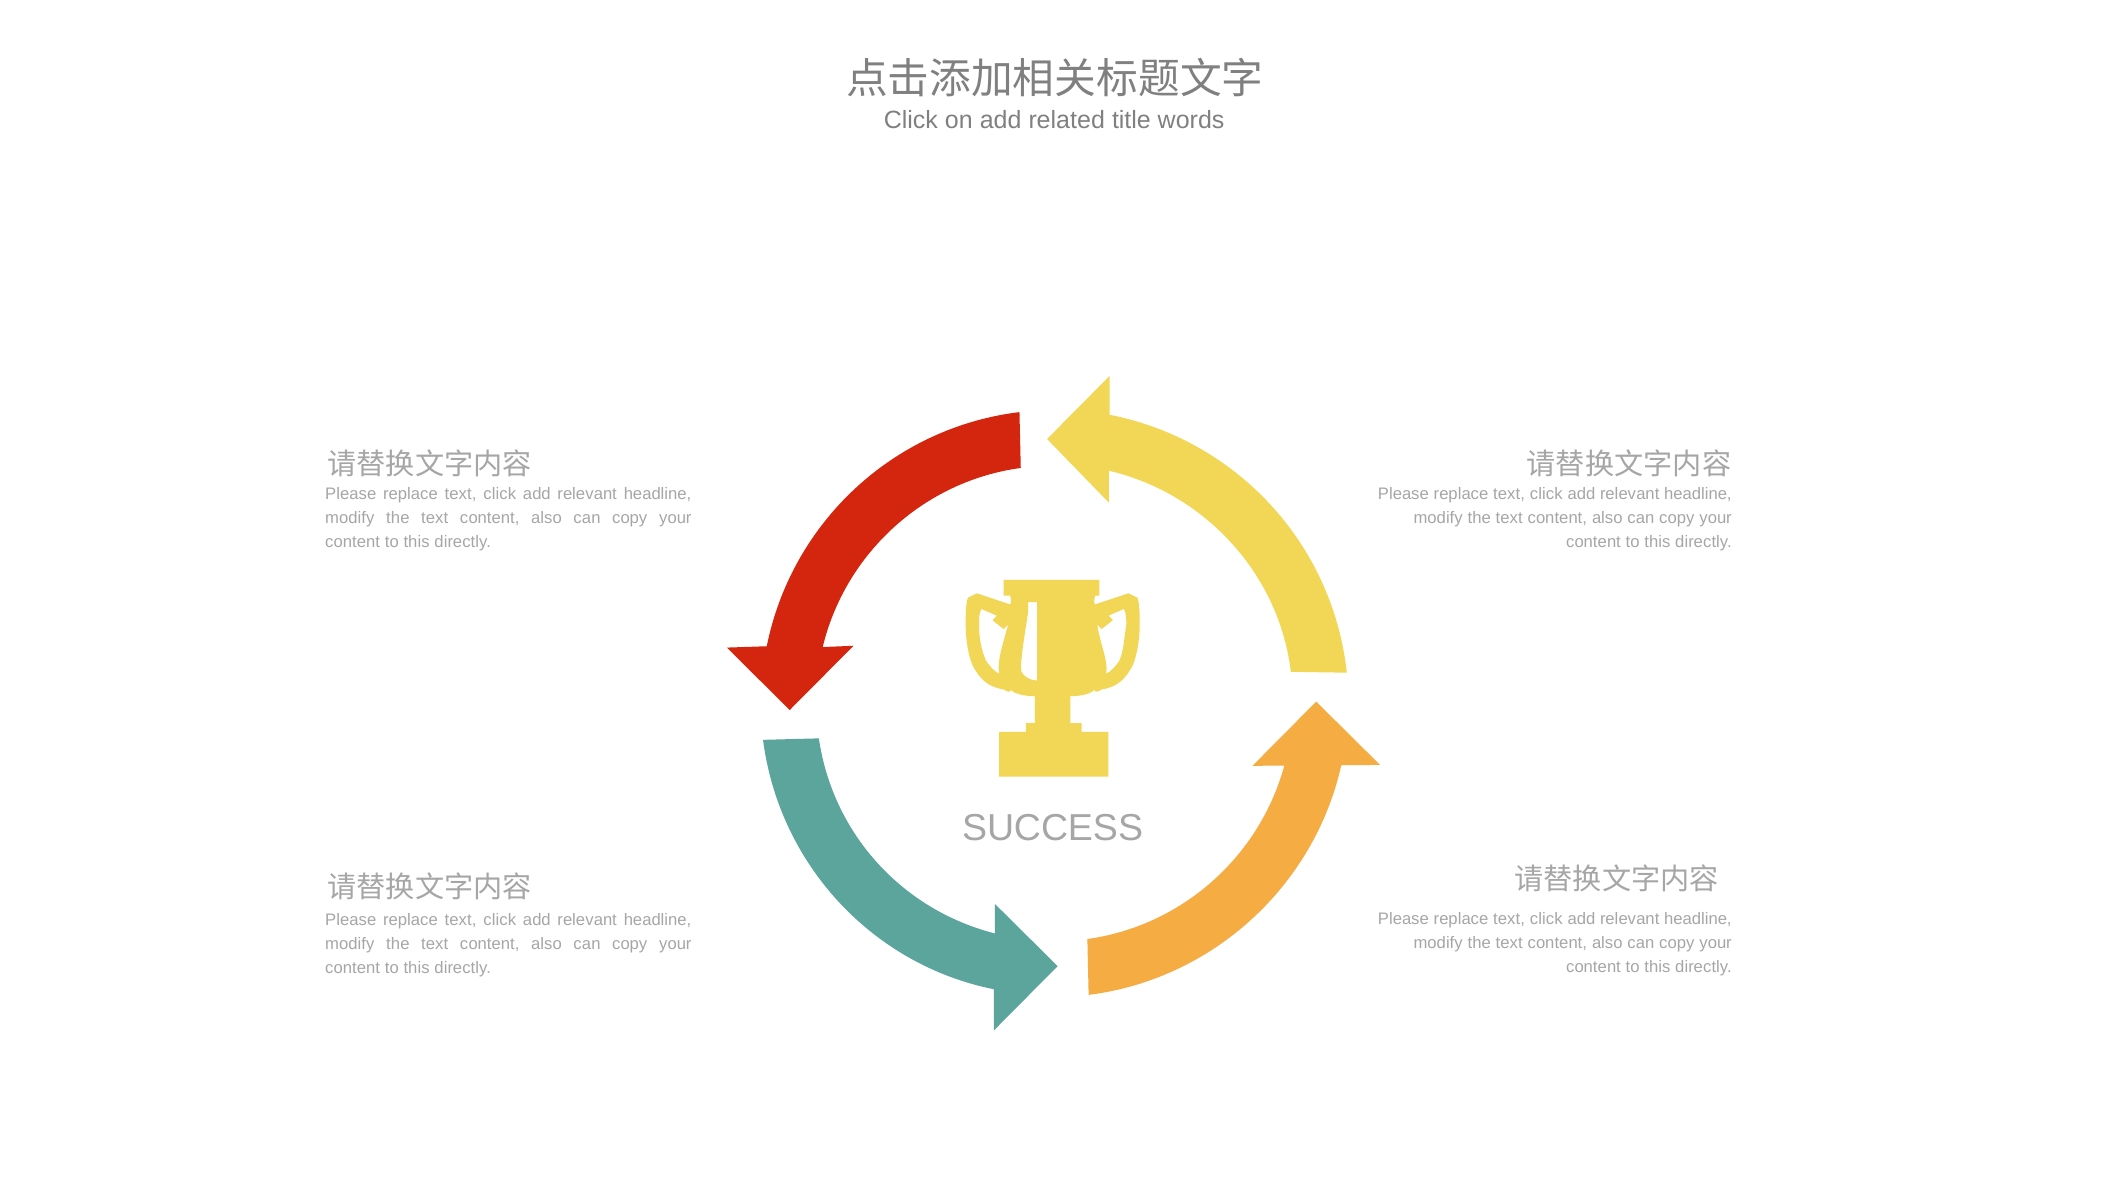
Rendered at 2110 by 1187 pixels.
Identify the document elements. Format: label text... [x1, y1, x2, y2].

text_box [1361, 845, 1748, 983]
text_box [310, 854, 707, 984]
text_box 点击添加相关标题文字 [803, 44, 1307, 107]
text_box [310, 431, 707, 558]
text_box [741, 388, 1369, 1017]
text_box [1361, 431, 1748, 558]
text_box Click on add related title words [864, 95, 1246, 158]
